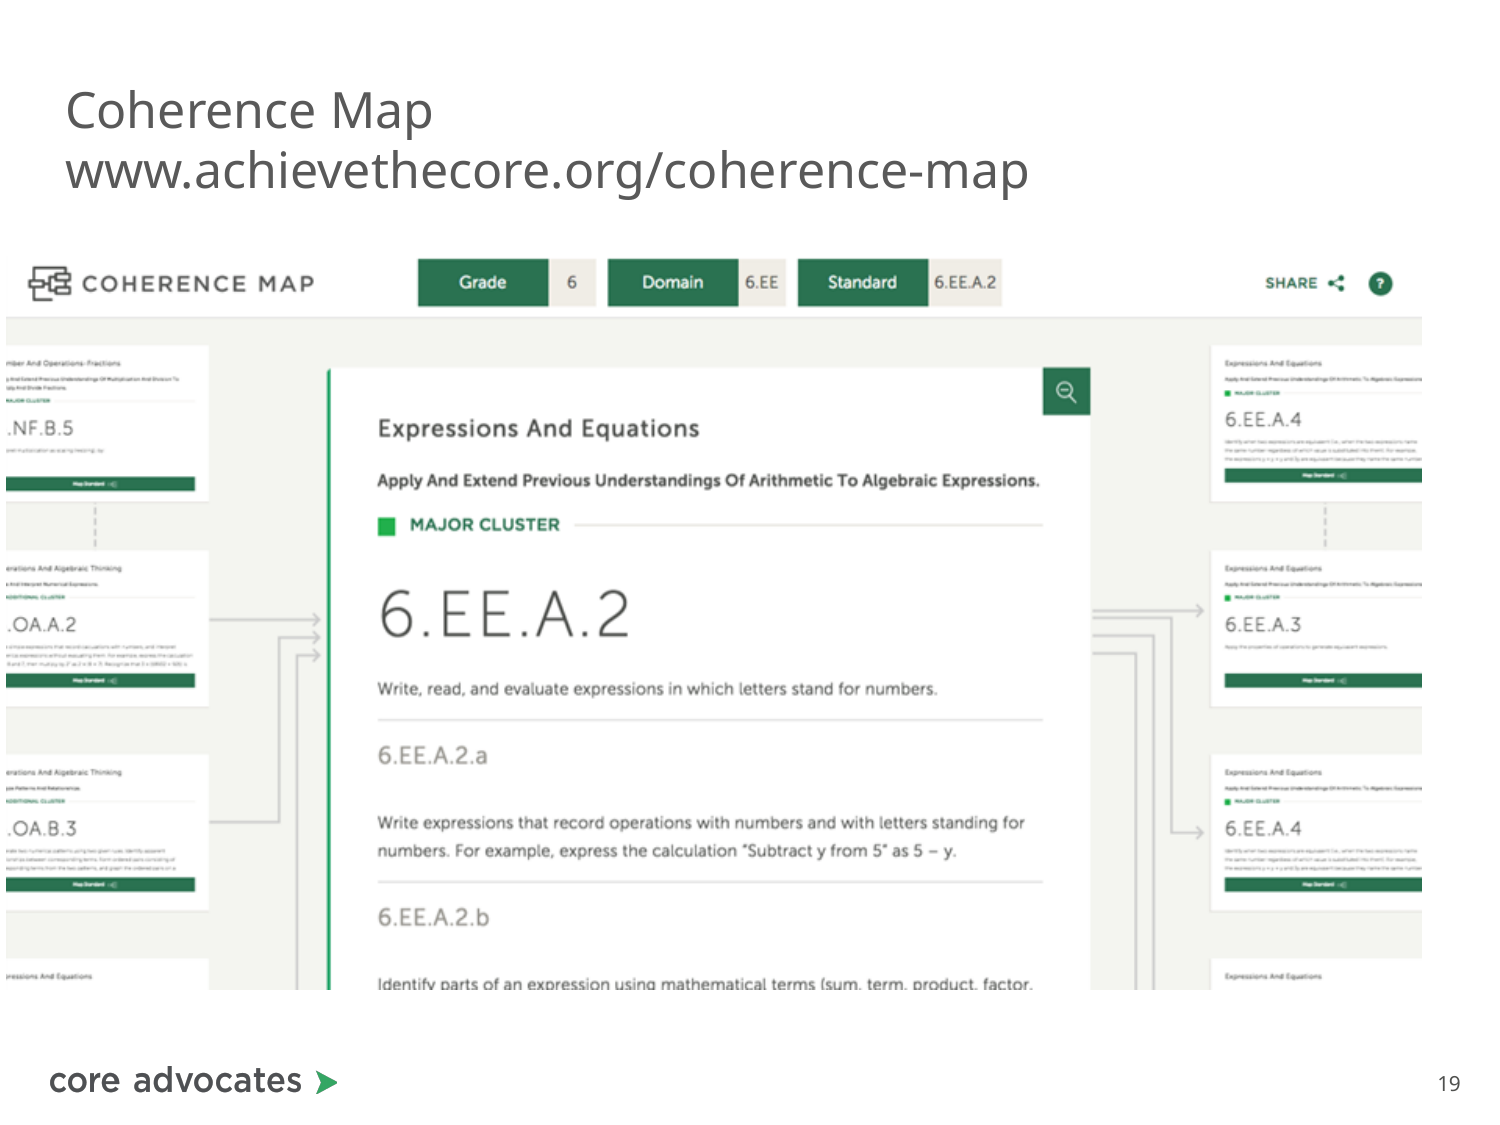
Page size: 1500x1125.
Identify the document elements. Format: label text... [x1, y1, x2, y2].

picture [6, 256, 1423, 990]
title Coherence Map www.achievethecore.org/coherence-map [50, 45, 1457, 233]
picture [50, 1066, 337, 1094]
